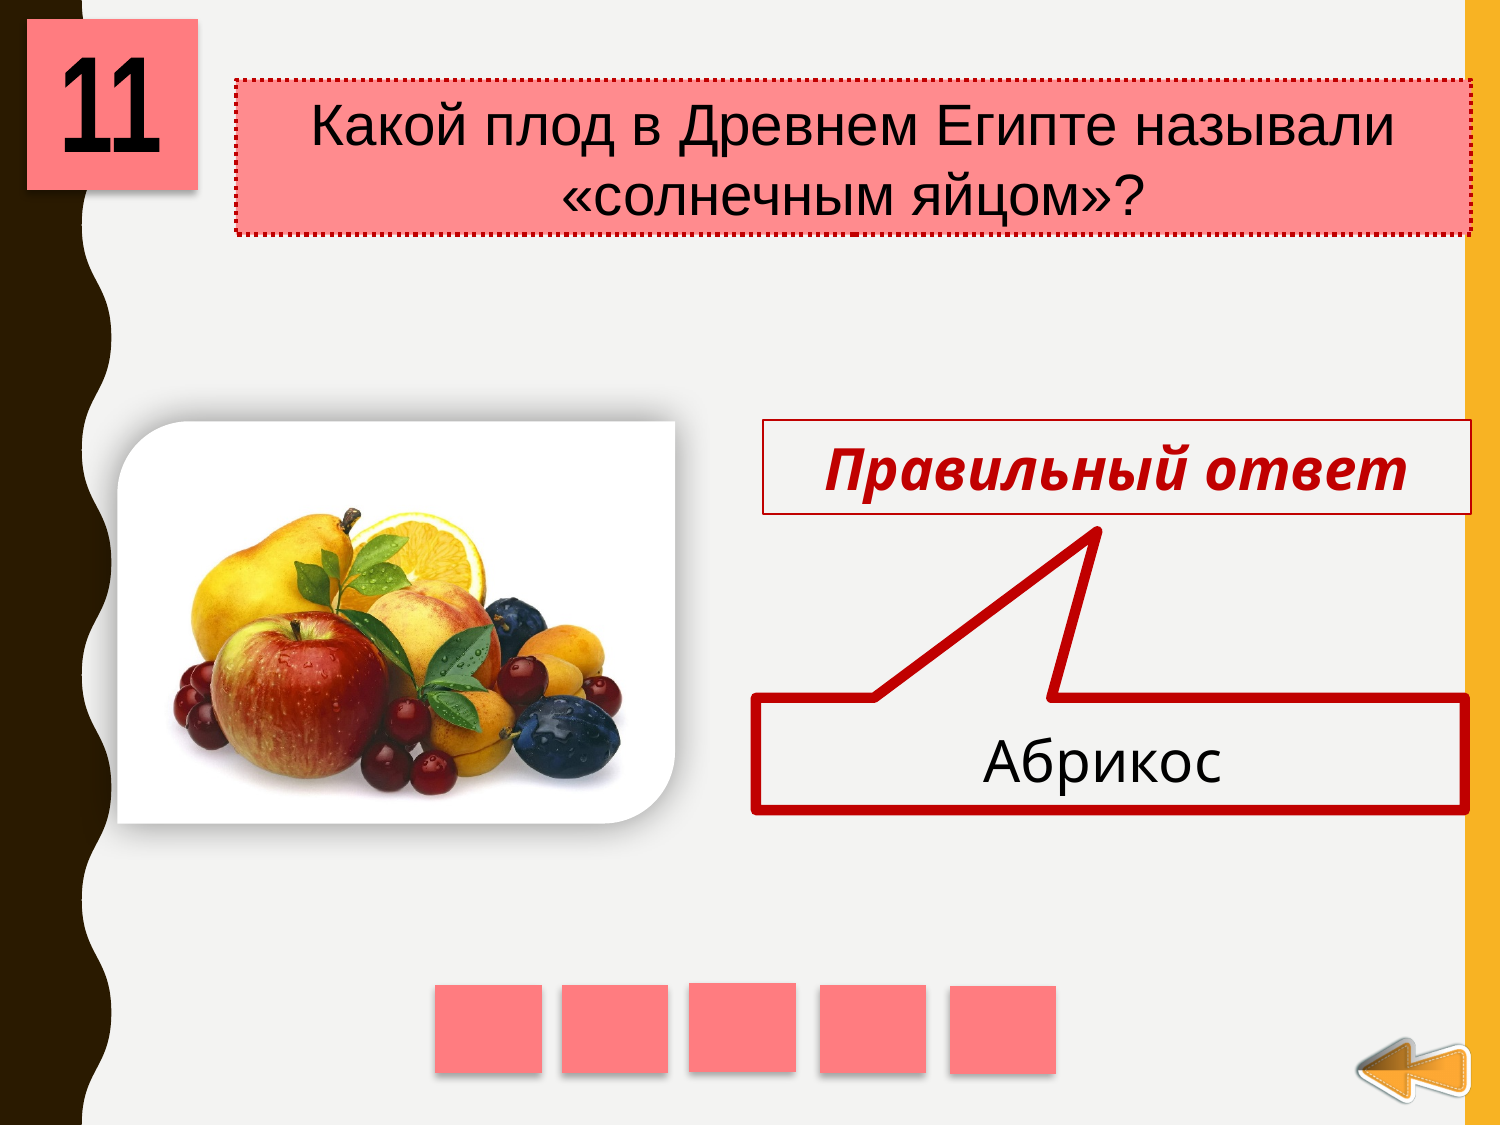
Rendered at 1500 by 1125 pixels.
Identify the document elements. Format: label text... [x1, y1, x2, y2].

text_box [435, 984, 542, 1074]
text_box [562, 984, 669, 1074]
text_box Какой плод в Древнем Египте называли «солнечным яйцом»? [235, 79, 1472, 235]
text_box [26, 19, 198, 191]
text_box [689, 983, 796, 1072]
picture [124, 428, 668, 817]
picture [1352, 1036, 1472, 1106]
text_box [949, 985, 1057, 1075]
text_box Правильный ответ [762, 419, 1472, 515]
text_box Абрикос [754, 530, 1466, 812]
text_box [819, 984, 926, 1074]
